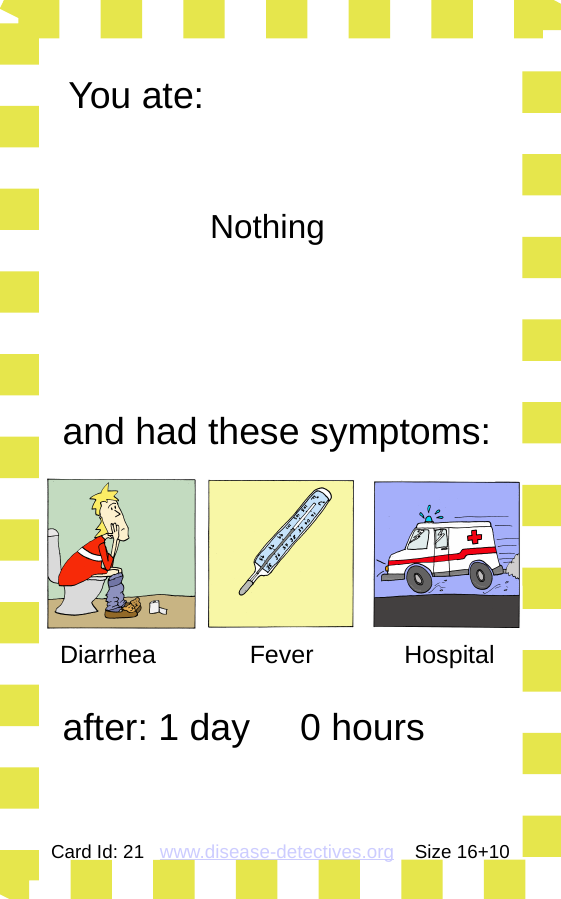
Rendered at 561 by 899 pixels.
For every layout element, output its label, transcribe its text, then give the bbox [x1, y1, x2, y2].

text_box Nothing [195, 199, 391, 252]
text_box Hospital [378, 636, 521, 703]
text_box [18, 17, 544, 881]
picture [372, 479, 521, 629]
text_box Fever [210, 637, 353, 675]
picture [206, 479, 356, 629]
picture [47, 478, 196, 629]
text_box Diarrhea [37, 632, 179, 675]
